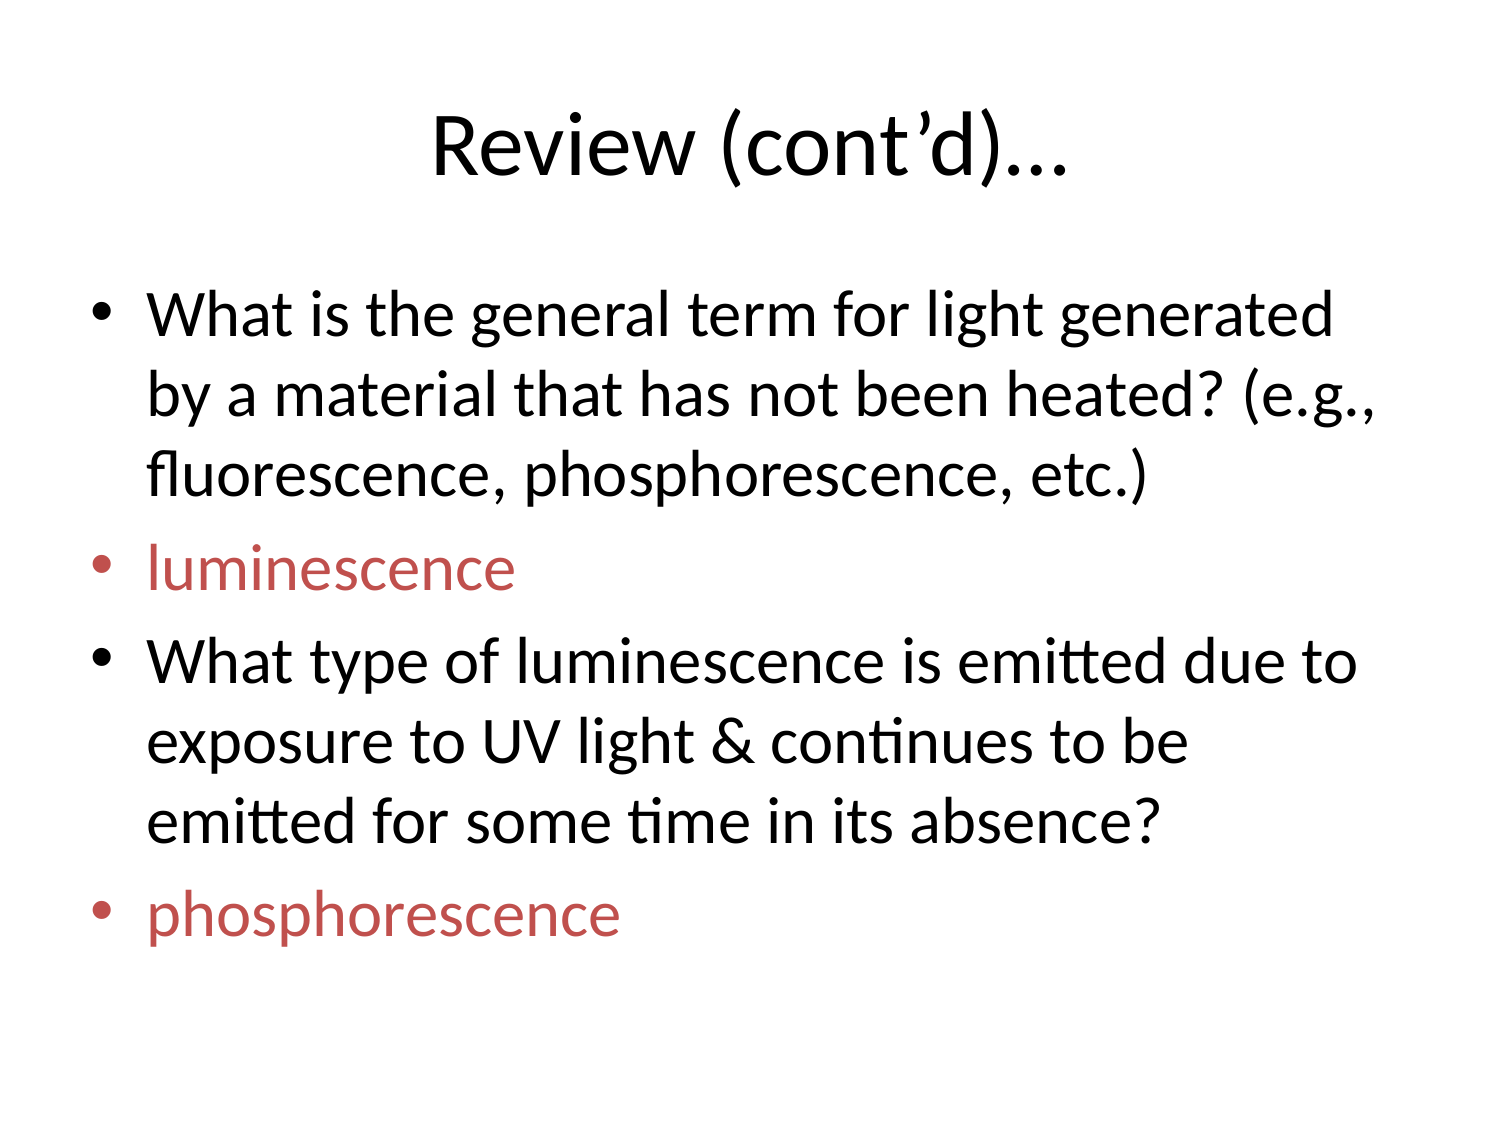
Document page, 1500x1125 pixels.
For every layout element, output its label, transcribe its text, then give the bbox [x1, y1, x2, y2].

title Review (cont’d)… [75, 45, 1425, 233]
list What is the general term for light generated by a material that has not been heated? (e.g., fluorescence, phosphorescence, etc.) luminescence What type of luminescence is emitted due to exposure to UV light & continues to be emitted for some time in its absence? phosphorescence [75, 262, 1425, 1005]
